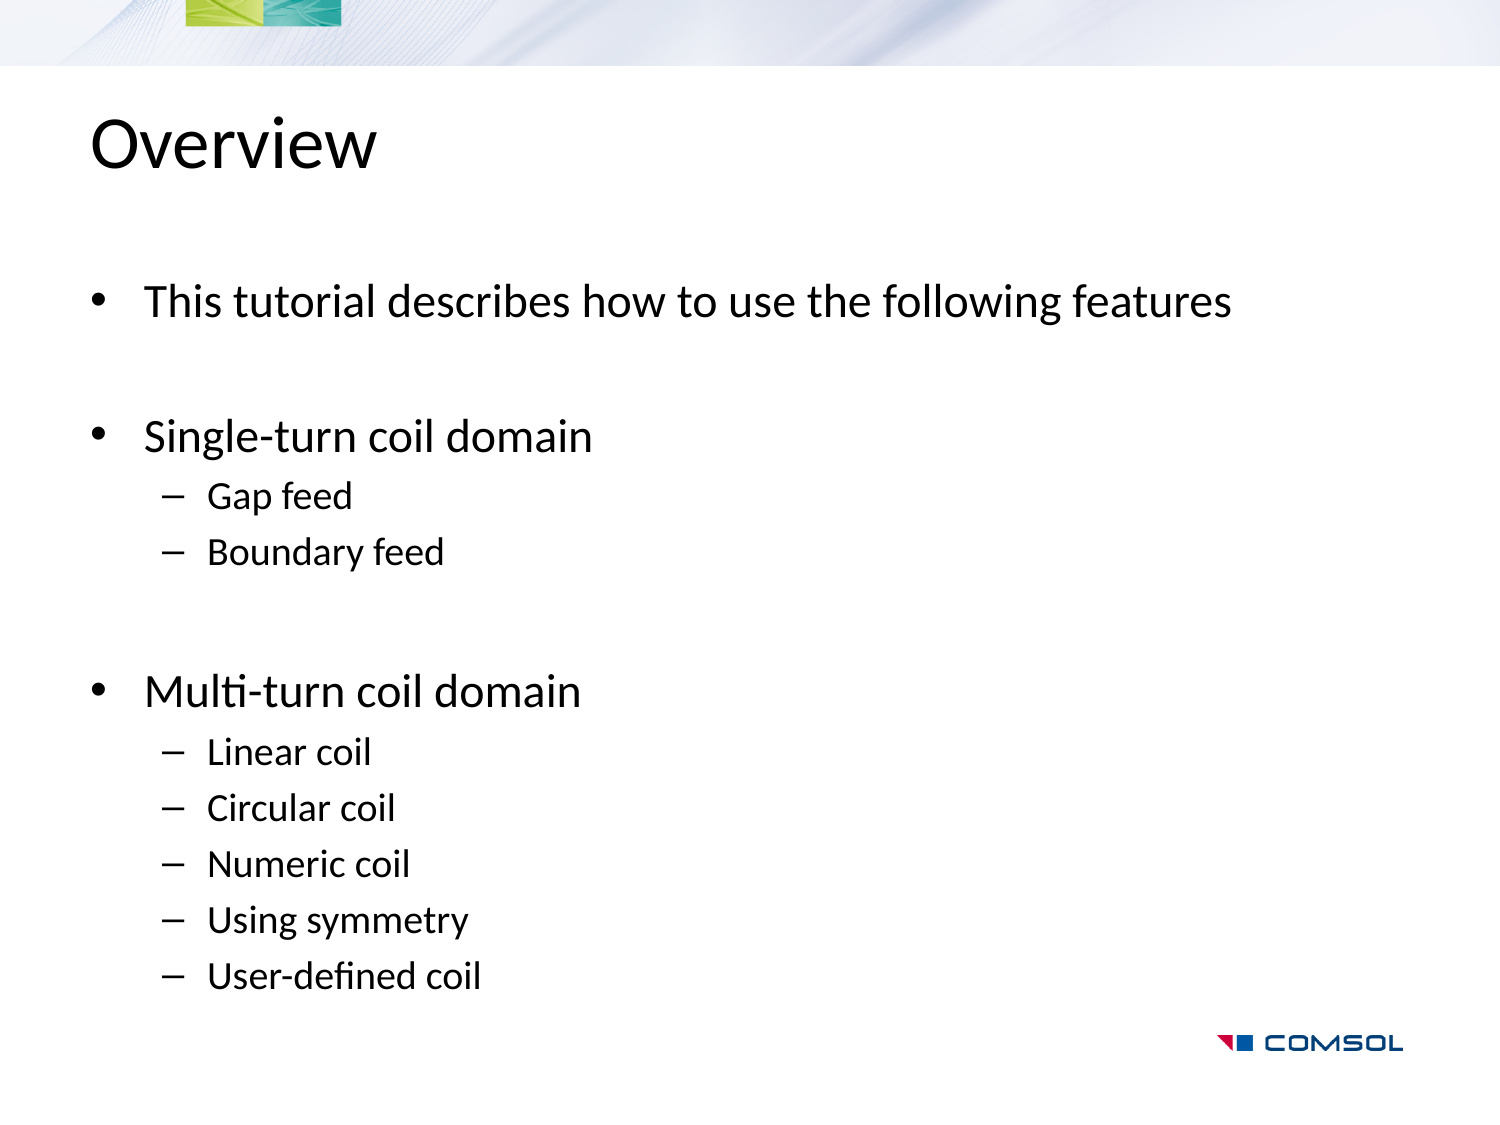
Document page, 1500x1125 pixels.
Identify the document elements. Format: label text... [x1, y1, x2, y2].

title Overview [75, 45, 1425, 233]
list This tutorial describes how to use the following features Single-turn coil domain Gap feed Boundary feed Multi-turn coil domain Linear coil Circular coil Numeric coil Using symmetry User-defined coil [75, 262, 1425, 1005]
picture [0, 0, 1500, 1125]
